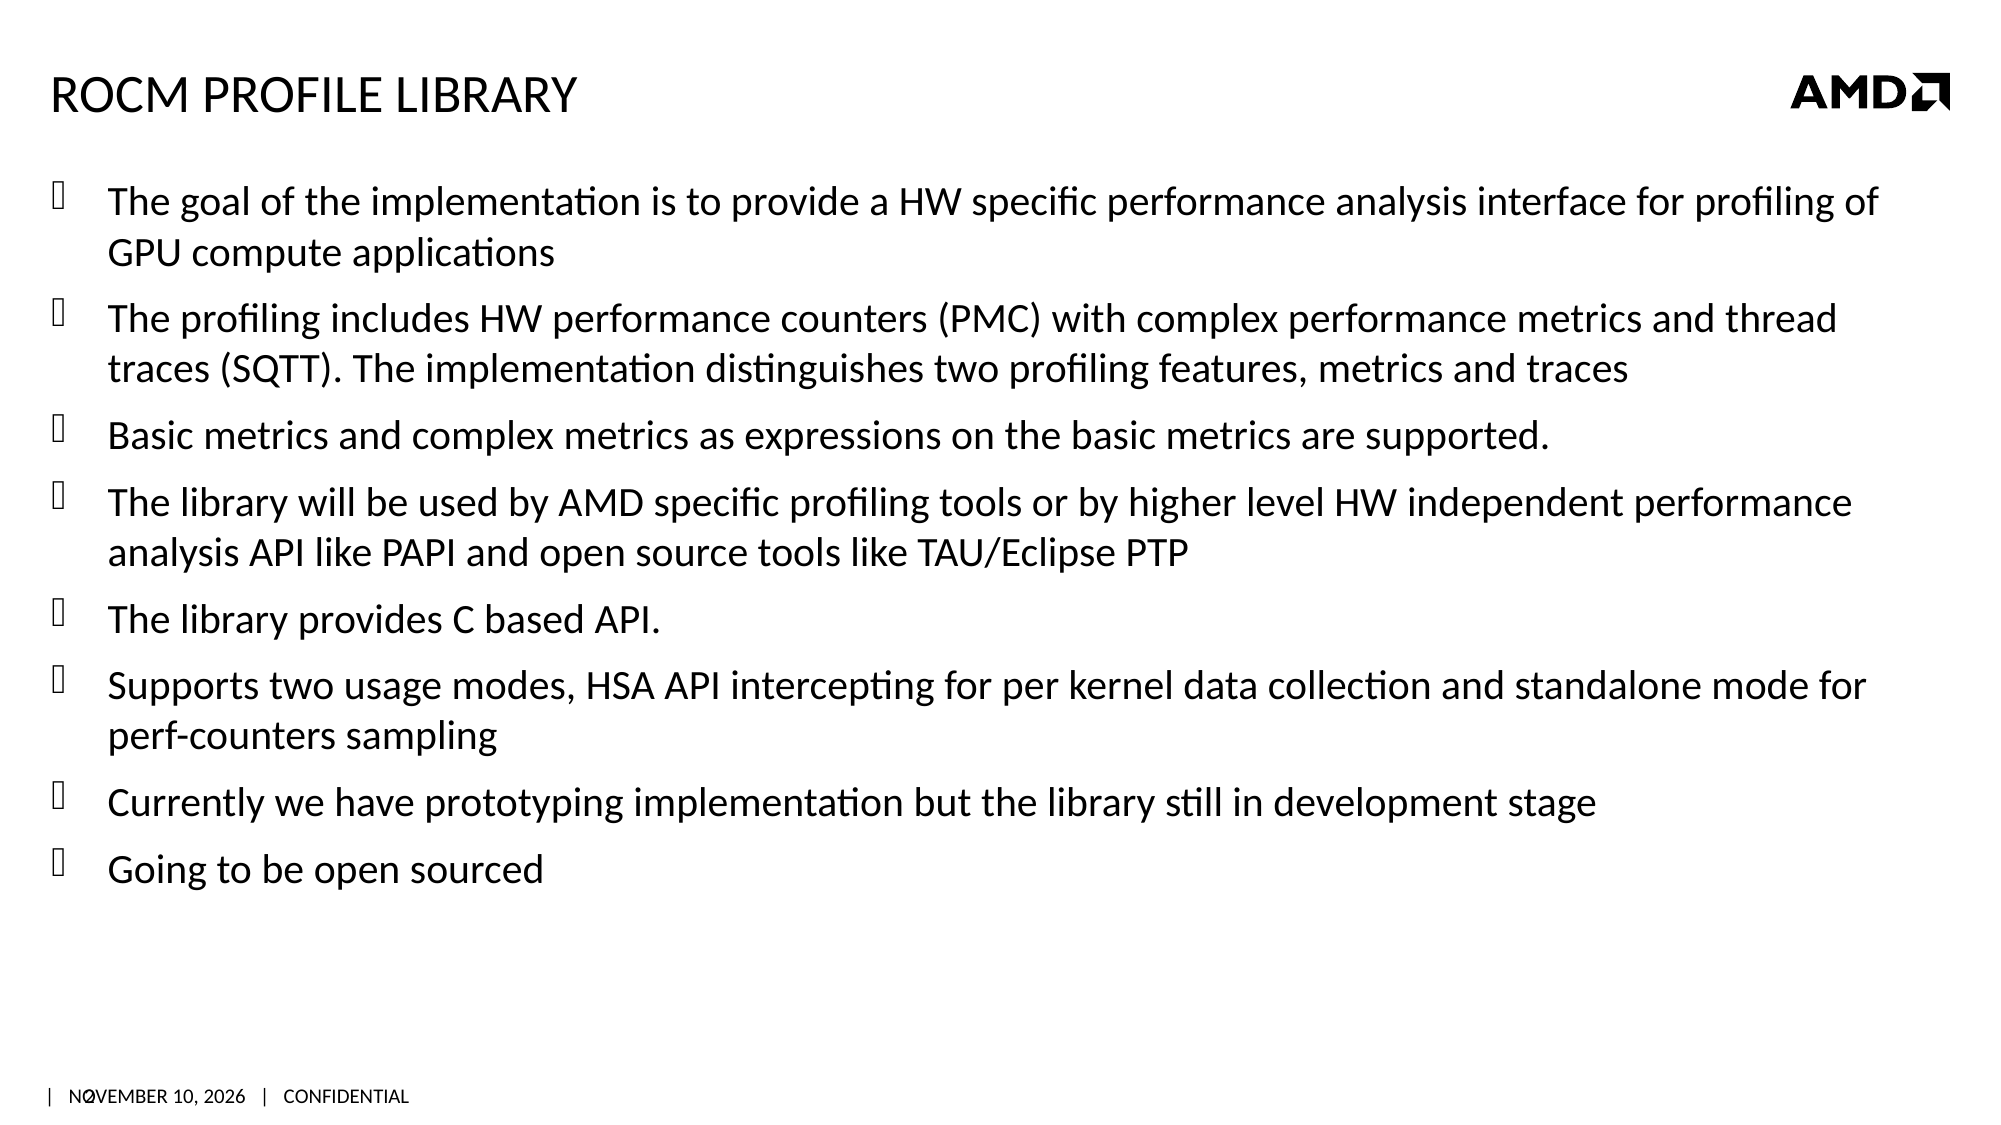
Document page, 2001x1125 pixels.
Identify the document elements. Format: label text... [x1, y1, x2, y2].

list The goal of the implementation is to provide a HW specific performance analysis interface for profiling of GPU compute applications The profiling includes HW performance counters (PMC) with complex performance metrics and thread traces (SQTT). The implementation distinguishes two profiling features, metrics and traces Basic metrics and complex metrics as expressions on the basic metrics are supported. The library will be used by AMD specific profiling tools or by higher level HW independent performance analysis API like PAPI and open source tools like TAU/Eclipse PTP The library provides C based API. Supports two usage modes, HSA API intercepting for per kernel data collection and standalone mode for perf-counters sampling Currently we have prototyping implementation but the library still in development stage Going to be open sourced [51, 166, 1912, 1089]
title ROCM Profile library [50, 45, 1761, 124]
